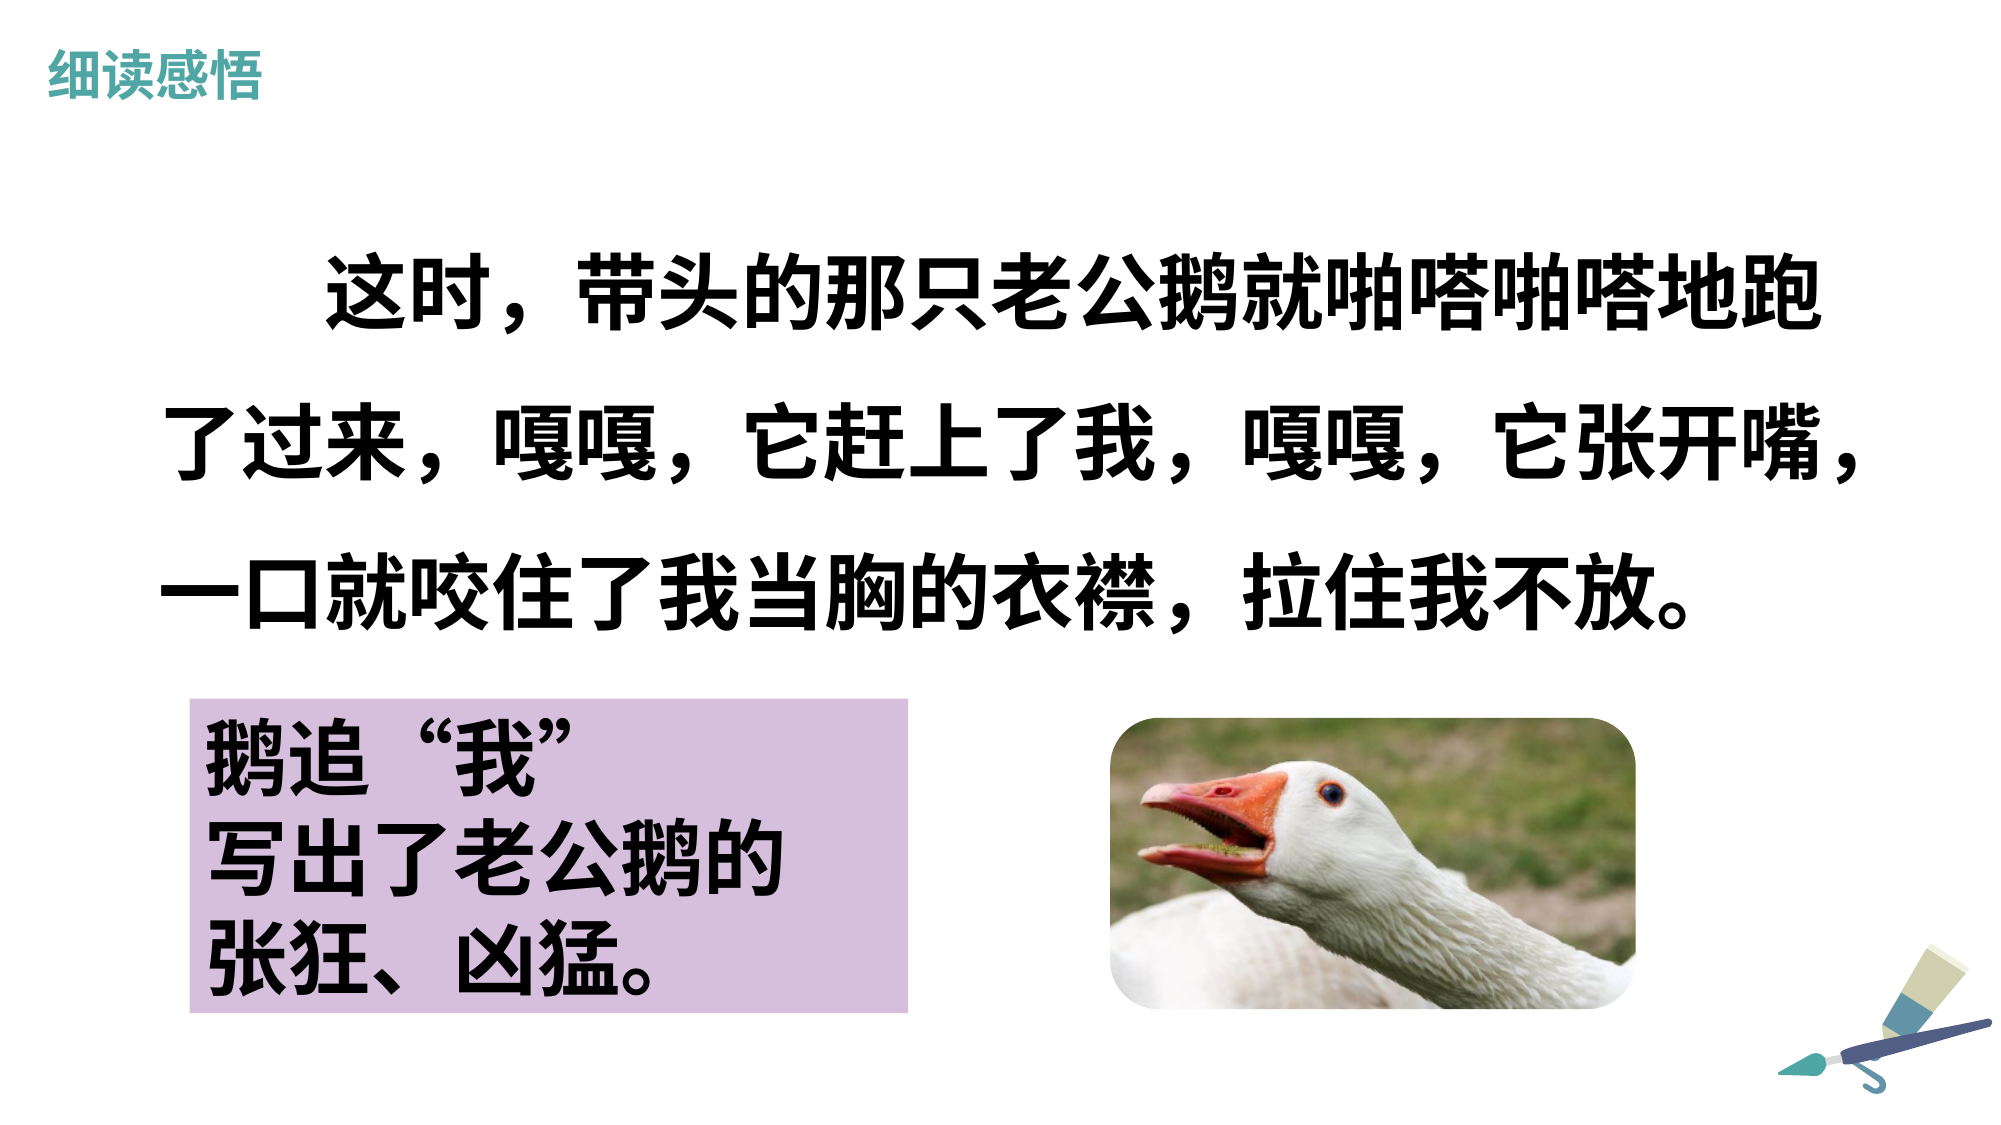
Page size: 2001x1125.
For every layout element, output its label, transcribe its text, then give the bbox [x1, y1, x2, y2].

picture [1110, 717, 1636, 1010]
text_box 细读感悟 [32, 33, 347, 114]
text_box 这时，带头的那只老公鹅就啪嗒啪嗒地跑了过来，嘎嘎，它赶上了我，嘎嘎，它张开嘴，一口就咬住了我当胸的衣襟，拉住我不放。 [147, 184, 1853, 646]
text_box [1811, 945, 1974, 1125]
text_box 鹅追“我” 写出了老公鹅的 张狂、凶猛。 [189, 698, 909, 1014]
